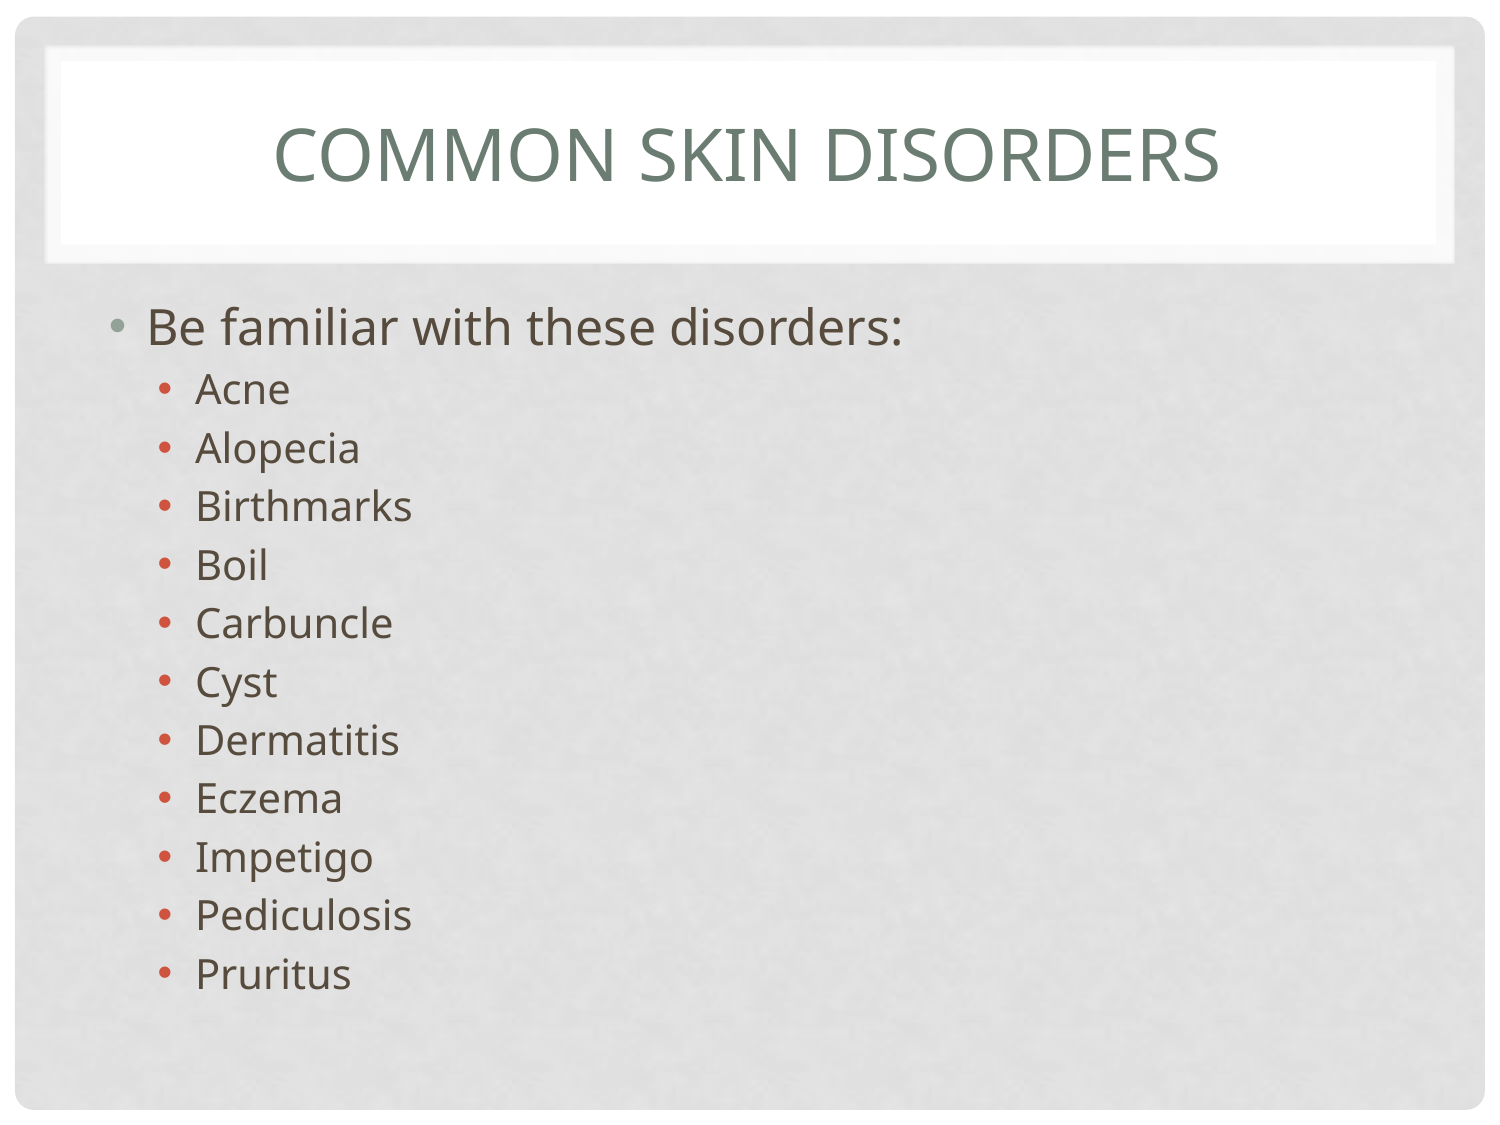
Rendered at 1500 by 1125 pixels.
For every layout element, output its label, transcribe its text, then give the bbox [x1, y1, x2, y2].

title Common Skin Disorders [69, 66, 1425, 238]
list Be familiar with these disorders: Acne Alopecia Birthmarks Boil Carbuncle Cyst Dermatitis Eczema Impetigo Pediculosis Pruritus [75, 287, 1425, 1005]
